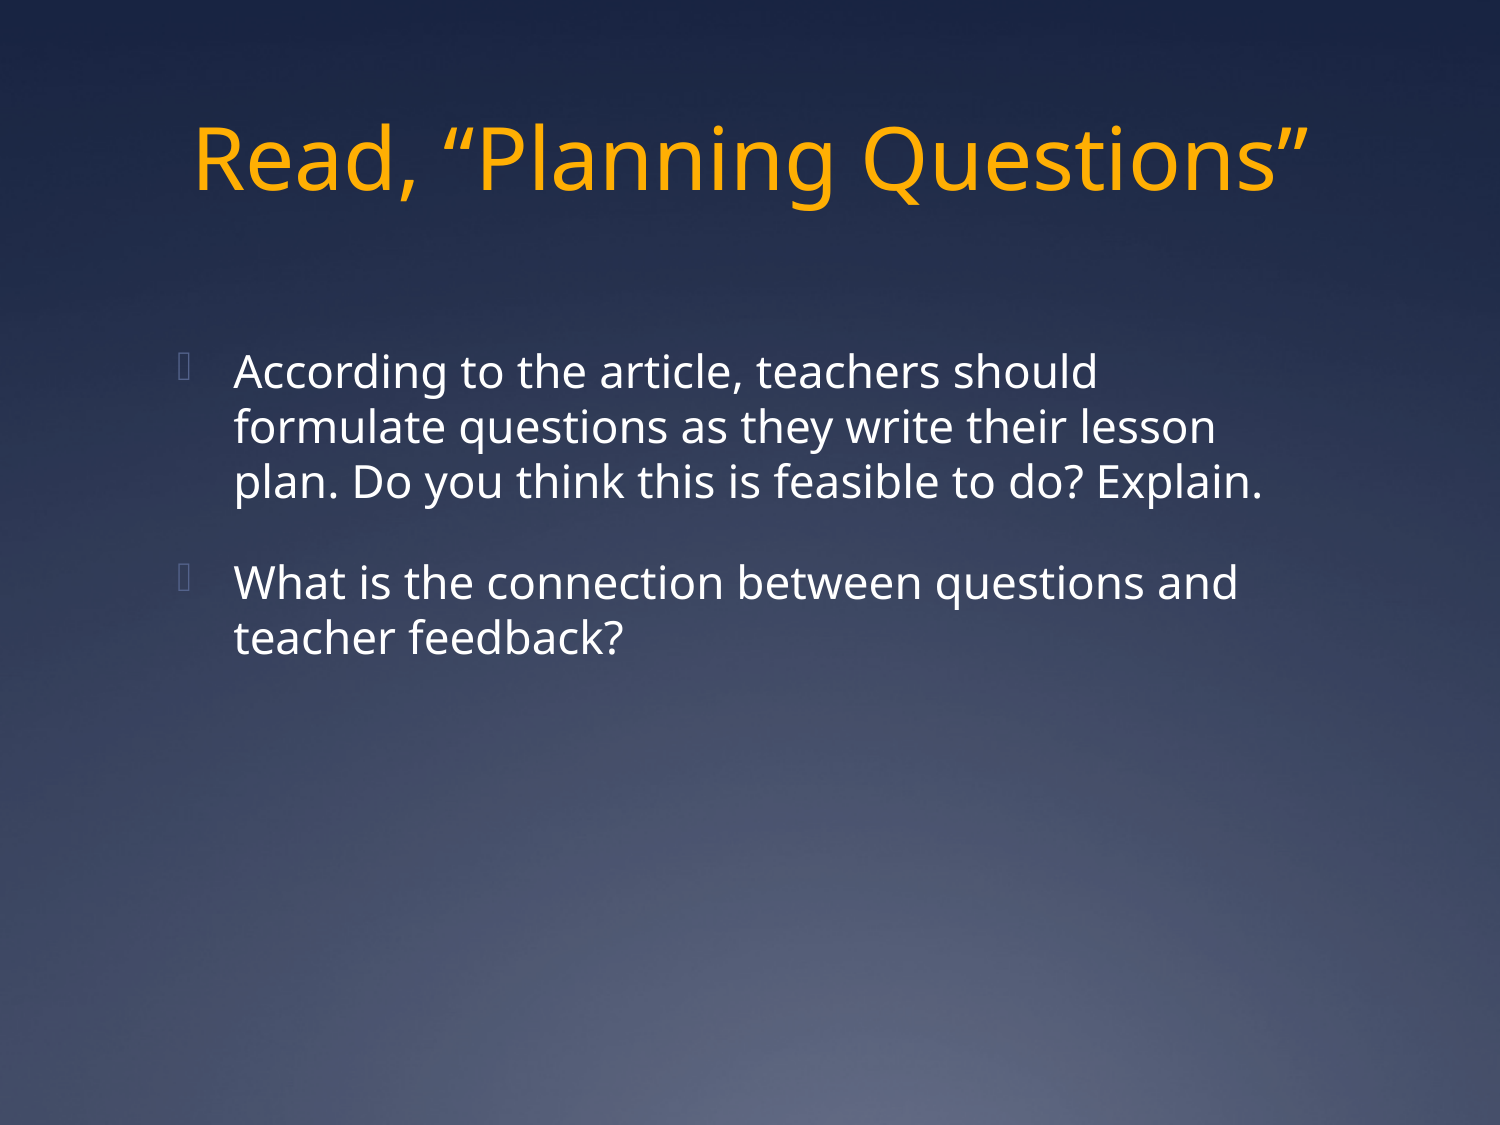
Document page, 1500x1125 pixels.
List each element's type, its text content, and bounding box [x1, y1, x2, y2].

title Read, “Planning Questions” [100, 95, 1400, 225]
list According to the article, teachers should formulate questions as they write their lesson plan. Do you think this is feasible to do? Explain. What is the connection between questions and teacher feedback? [162, 335, 1338, 1005]
